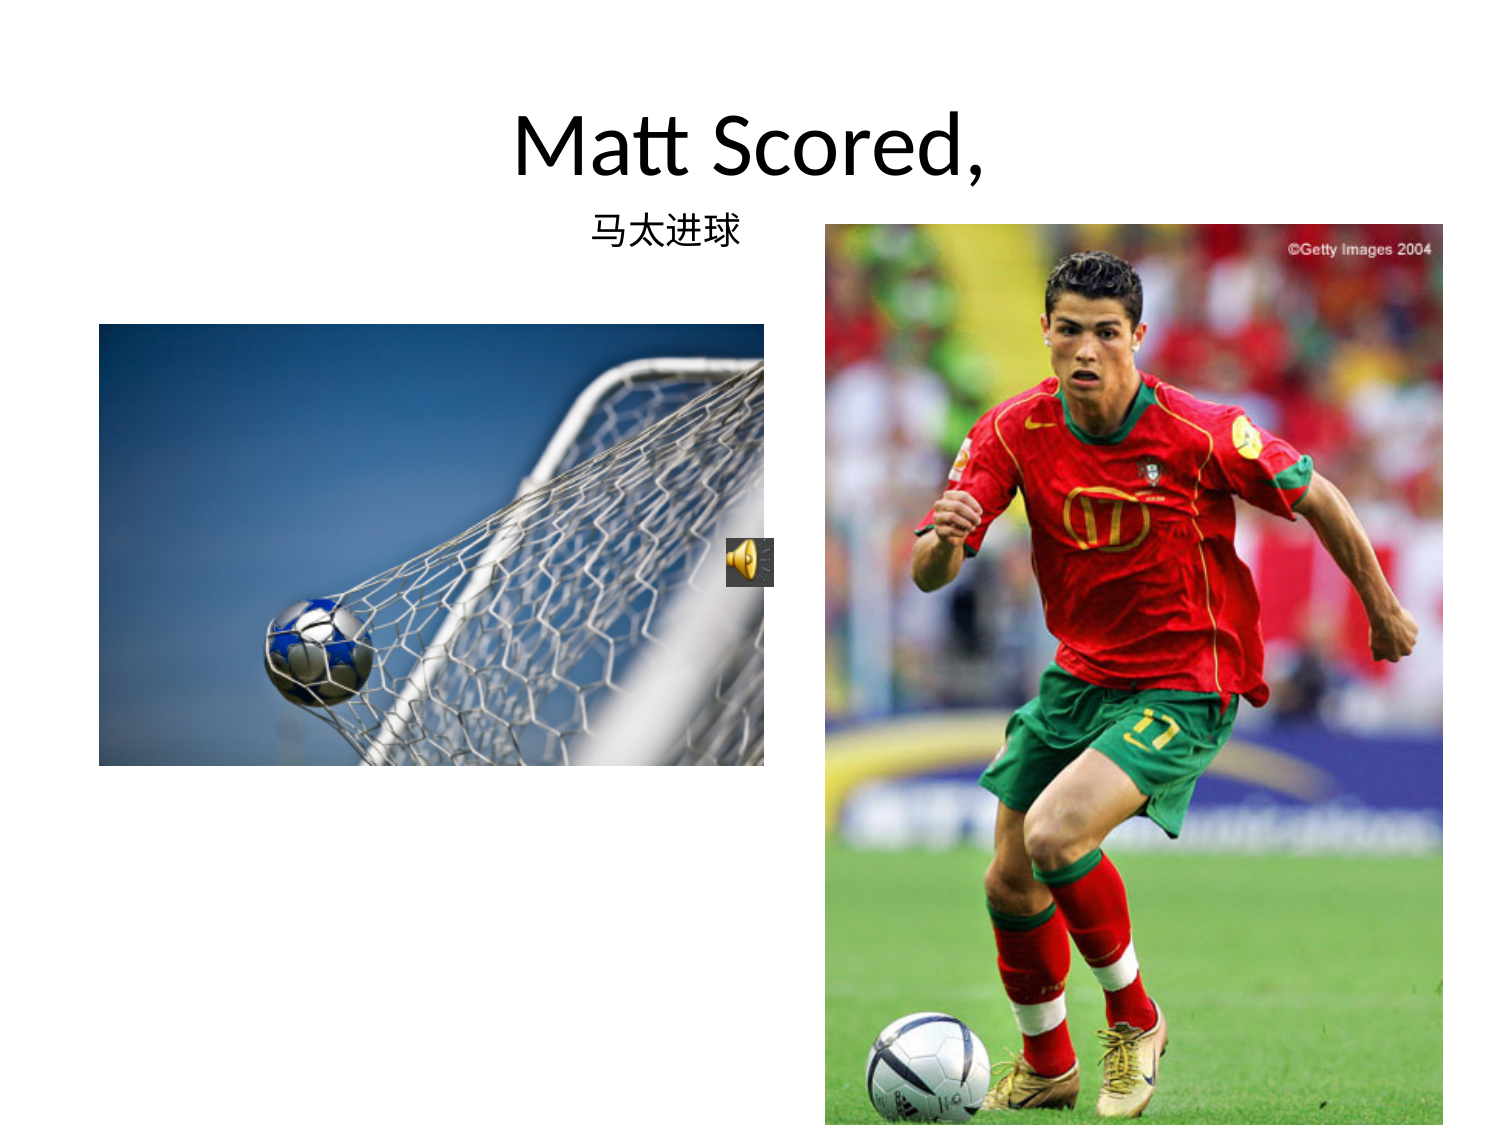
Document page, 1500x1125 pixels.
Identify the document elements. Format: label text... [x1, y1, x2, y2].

picture [824, 224, 1443, 1125]
title Matt Scored, [74, 44, 1426, 233]
text_box 马太进球 [575, 199, 756, 260]
picture [99, 324, 776, 766]
